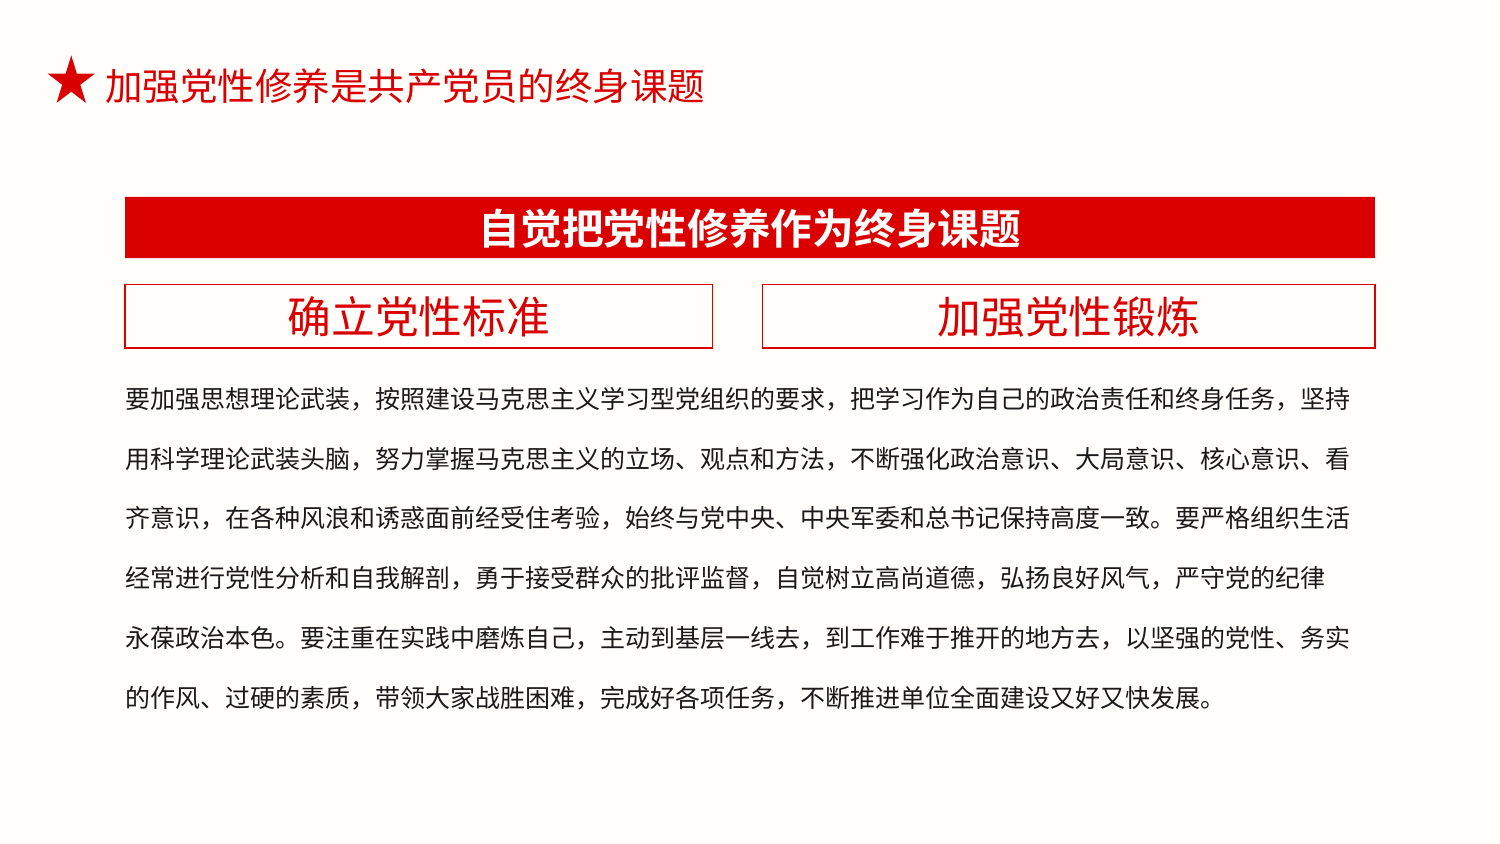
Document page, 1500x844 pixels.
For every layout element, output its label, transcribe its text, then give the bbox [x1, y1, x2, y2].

text_box 要加强思想理论武装，按照建设马克思主义学习型党组织的要求，把学习作为自己的政治责任和终身任务，坚持用科学理论武装头脑，努力掌握马克思主义的立场、观点和方法，不断强化政治意识、大局意识、核心意识、看齐意识，在各种风浪和诱惑面前经受住考验，始终与党中央、中央军委和总书记保持高度一致。要严格组织生活经常进行党性分析和自我解剖，勇于接受群众的批评监督，自觉树立高尚道德，弘扬良好风气，严守党的纪律 永葆政治本色。要注重在实践中磨炼自己，主动到基层一线去，到工作难于推开的地方去，以坚强的党性、务实的作风、过硬的素质，带领大家战胜困难，完成好各项任务，不断推进单位全面建设又好又快发展。 [112, 346, 1375, 720]
text_box 加强党性锻炼 [762, 284, 1375, 346]
text_box 自觉把党性修养作为终身课题 [125, 196, 1375, 259]
text_box 确立党性标准 [124, 284, 713, 346]
